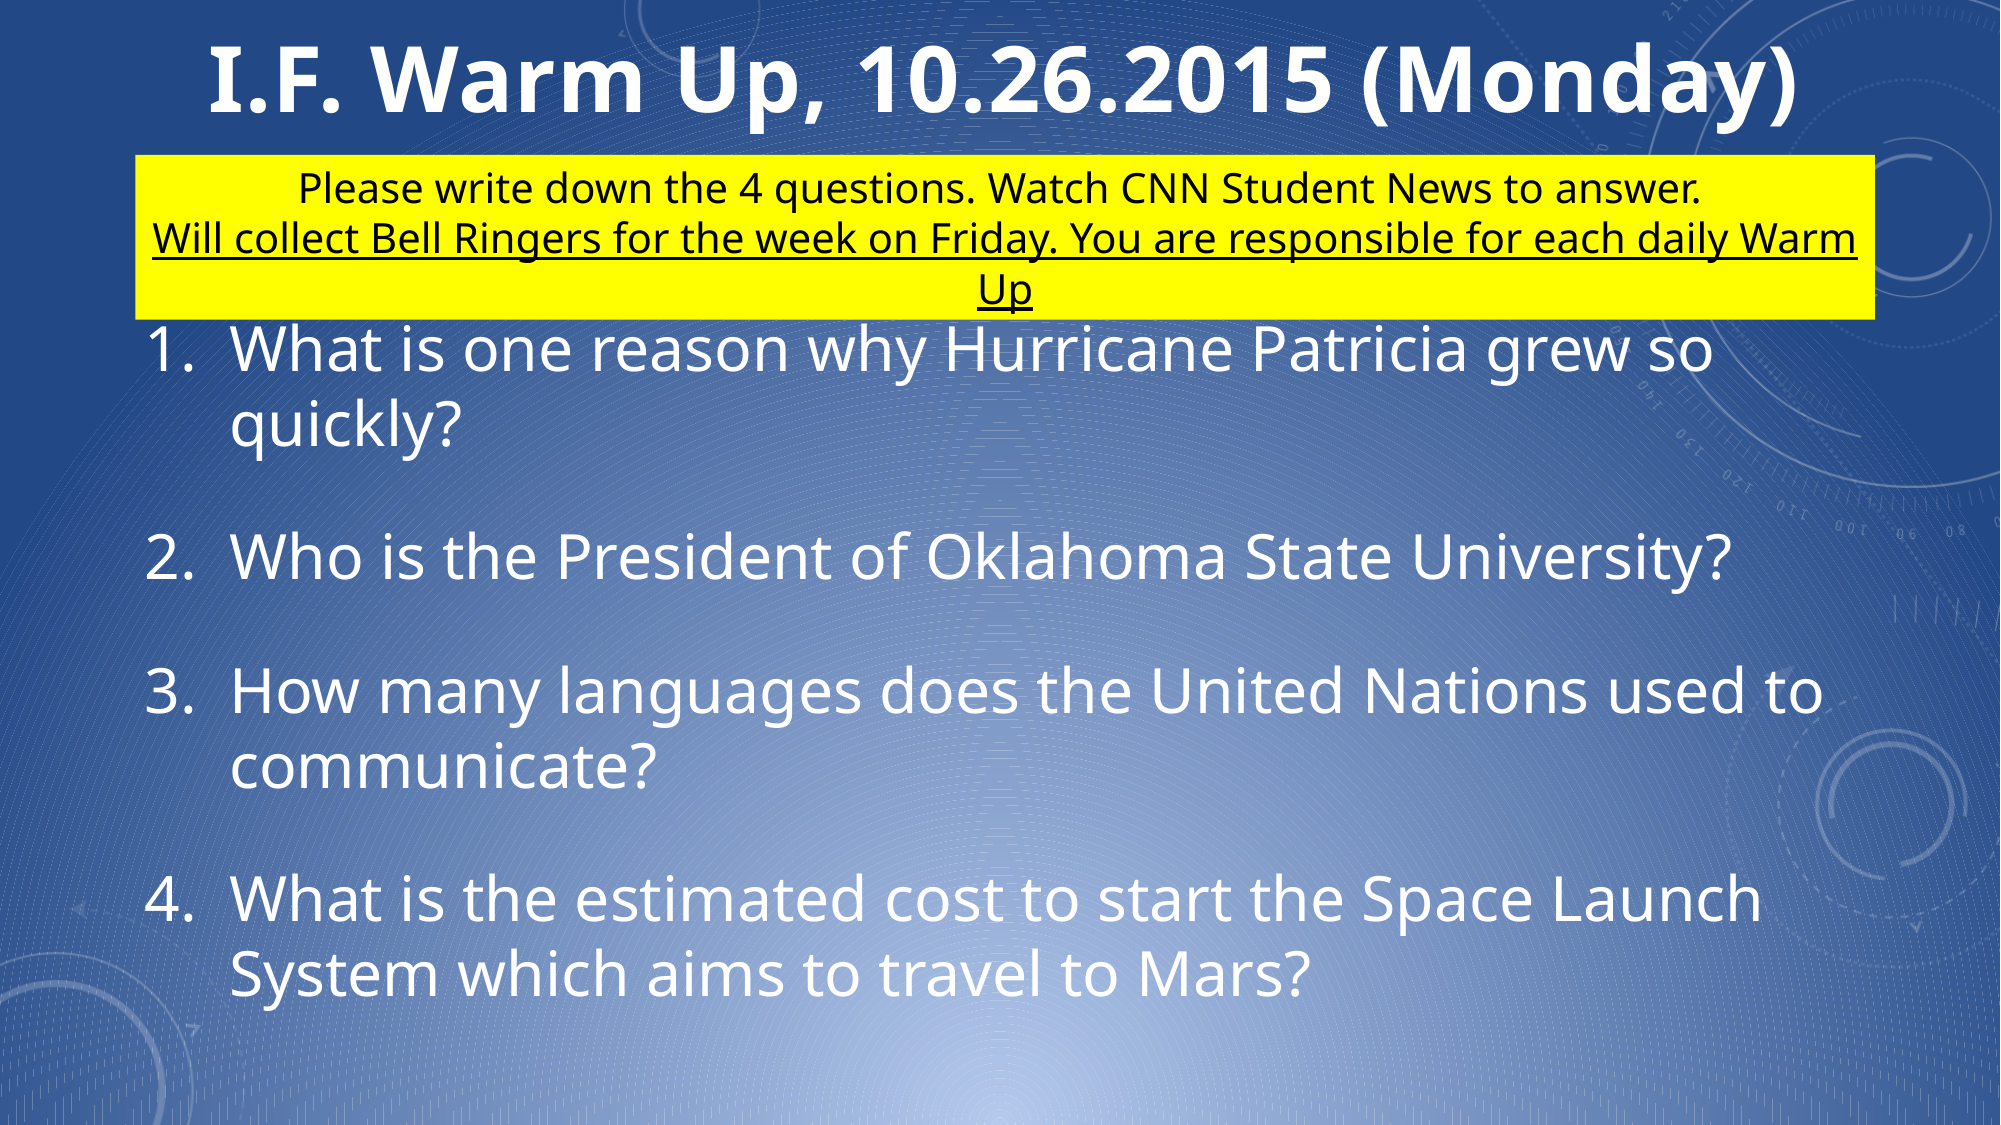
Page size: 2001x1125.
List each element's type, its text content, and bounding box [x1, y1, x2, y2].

picture [0, 0, 2000, 1125]
text_box What is one reason why Hurricane Patricia grew so quickly? Who is the President of Oklahoma State University? How many languages does the United Nations used to communicate? What is the estimated cost to start the Space Launch System which aims to travel to Mars? [67, 301, 1943, 1017]
text_box Please write down the 4 questions. Watch CNN Student News to answer. Will collect Bell Ringers for the week on Friday. You are responsible for each daily Warm Up [135, 154, 1875, 301]
text_box I.F. Warm Up, 10.26.2015 (Monday) [135, 13, 1875, 139]
